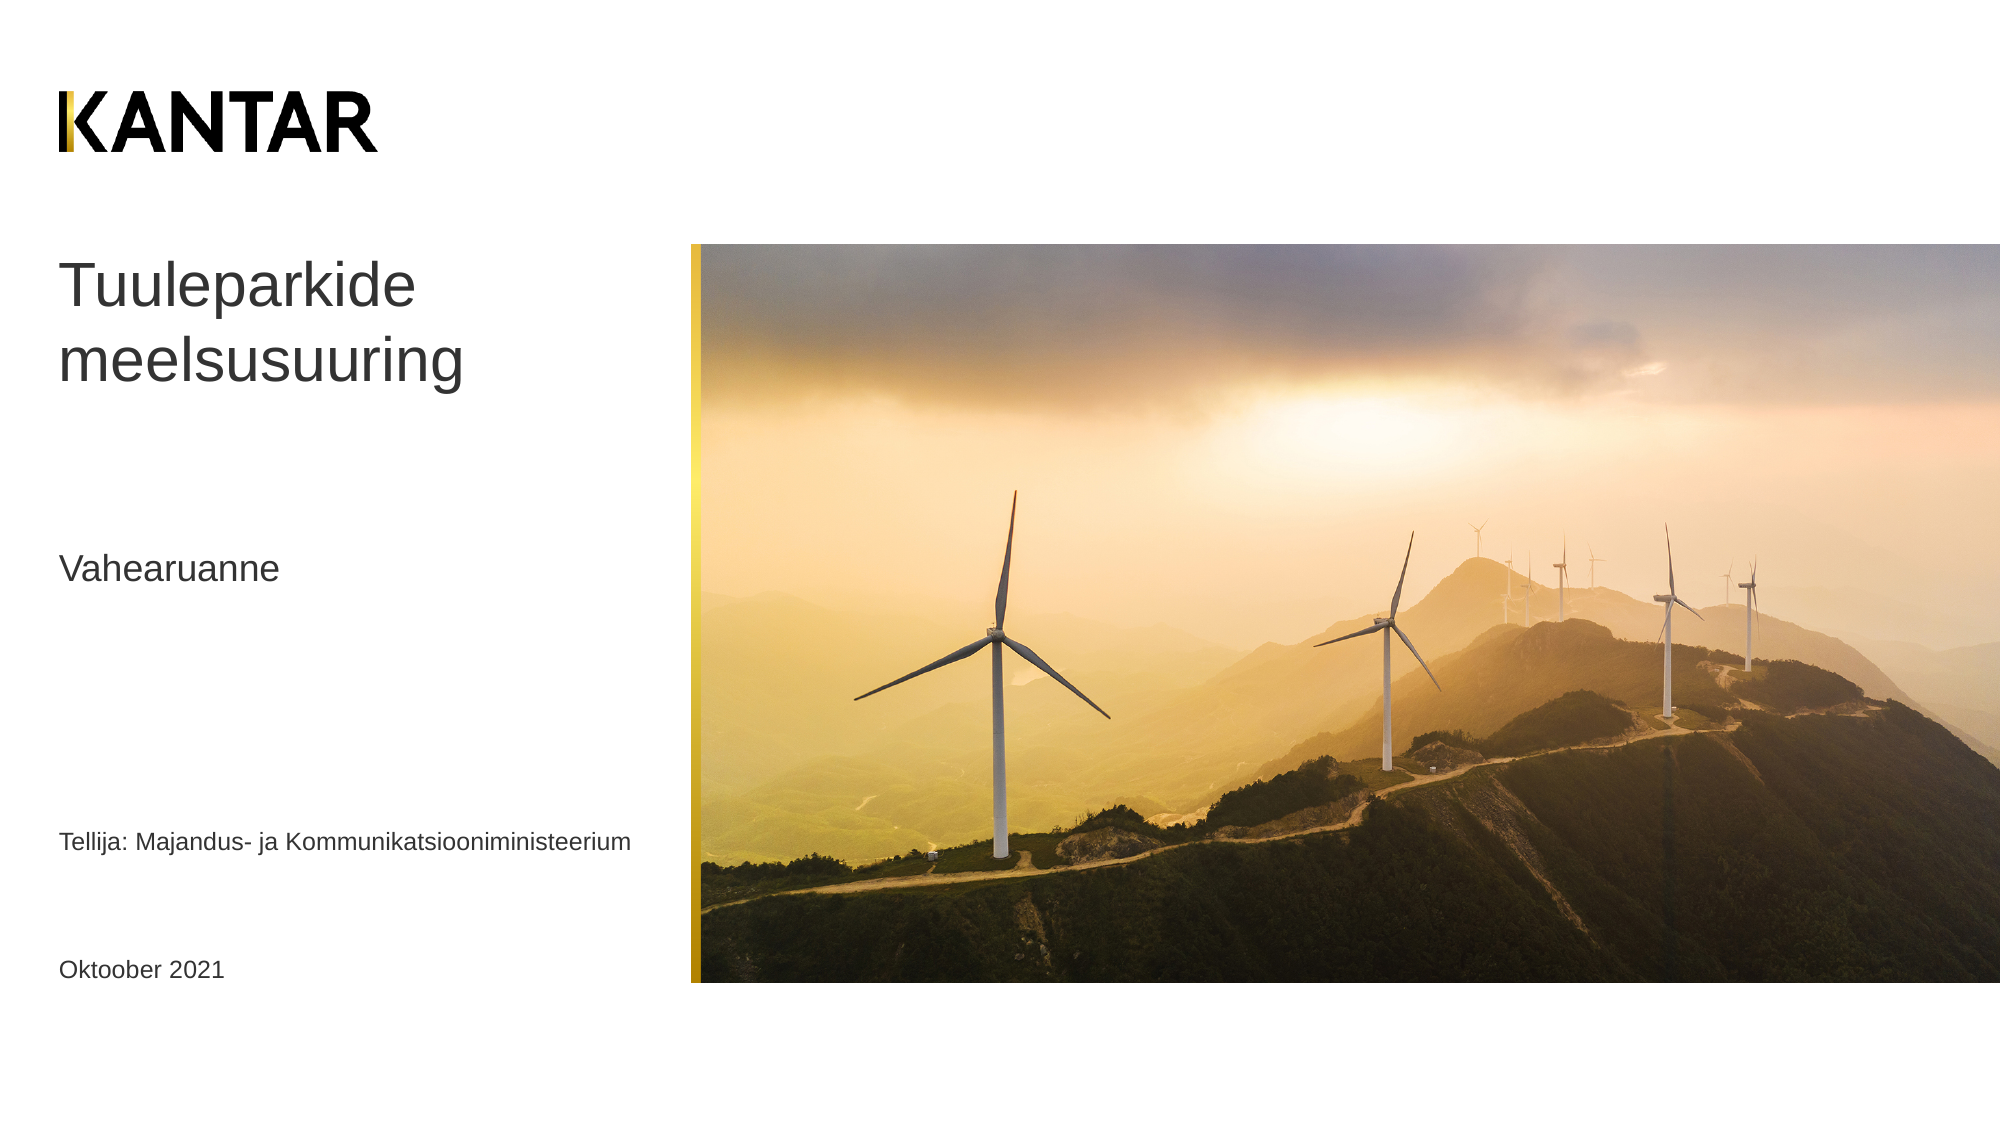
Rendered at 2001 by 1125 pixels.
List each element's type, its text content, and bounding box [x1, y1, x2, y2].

picture [691, 244, 2000, 983]
picture [59, 91, 378, 152]
title Tuuleparkide meelsusuuring [59, 244, 637, 544]
subtitle Vahearuanne [58, 544, 637, 713]
list Tellija: Majandus- ja Kommunikatsiooniministeerium Oktoober 2021 [59, 815, 637, 984]
